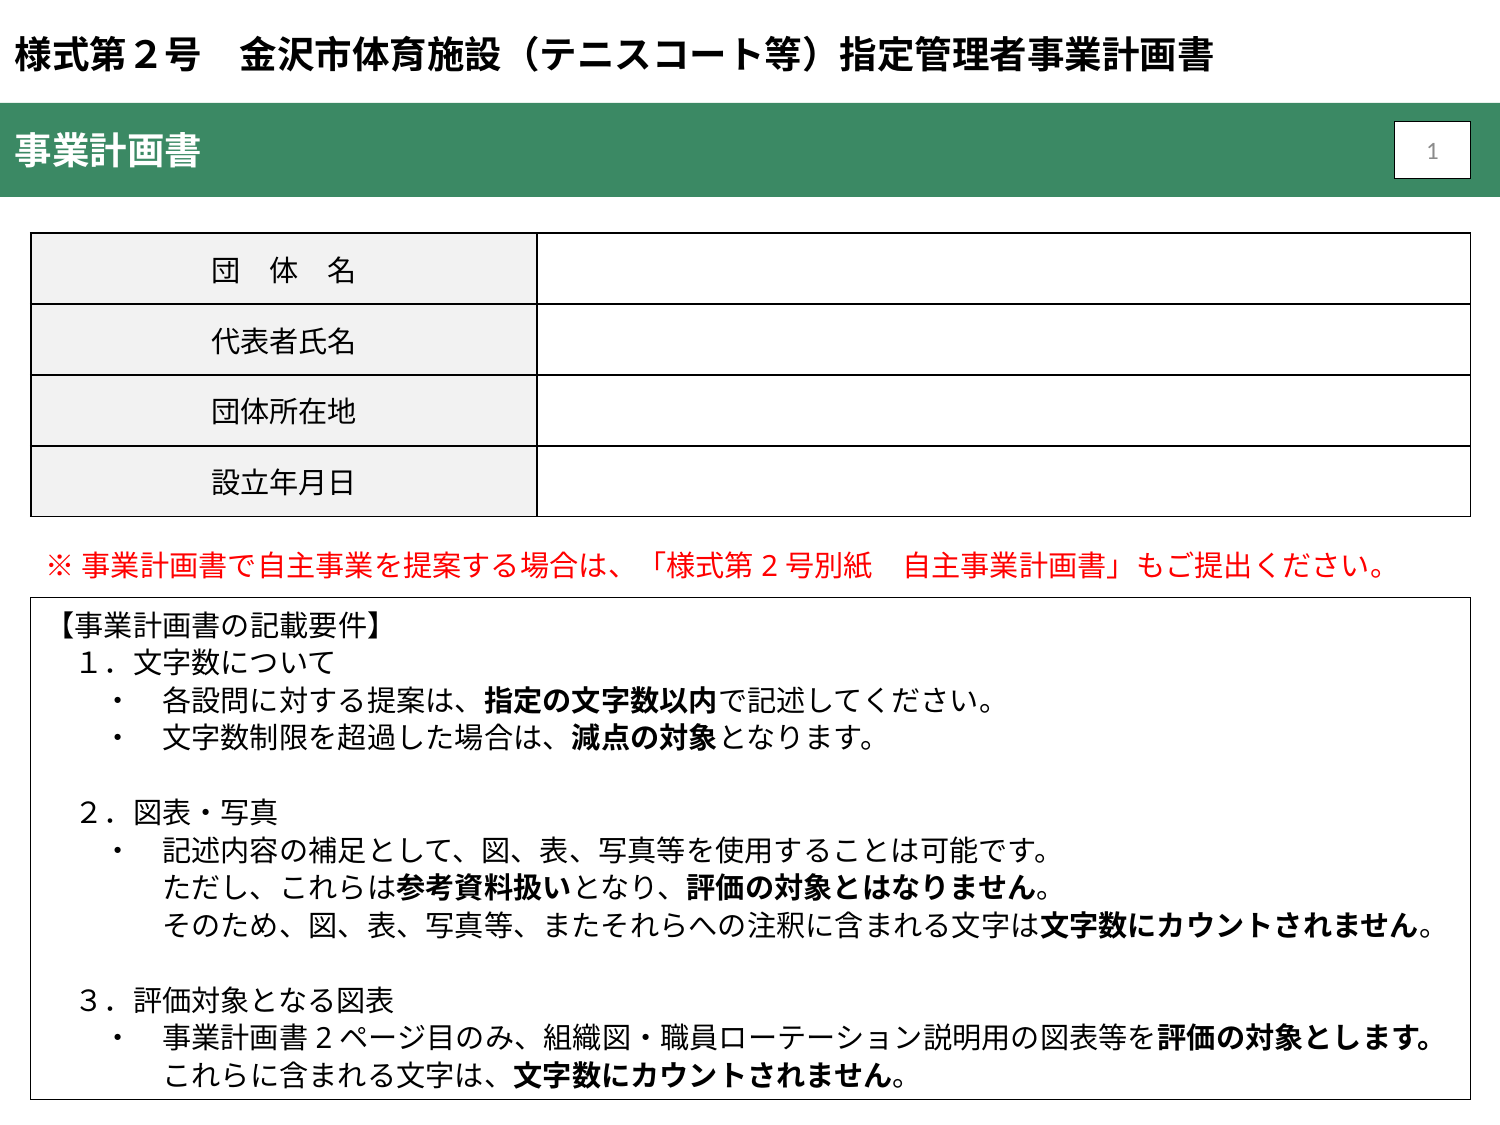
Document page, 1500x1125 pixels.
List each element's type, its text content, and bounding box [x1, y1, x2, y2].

text_box 【事業計画書の記載要件】 １．文字数について ・ 各設問に対する提案は、指定の文字数以内で記述してください。 ・ 文字数制限を超過した場合は、減点の対象となります。 ２．図表・写真 ・ 記述内容の補足として、図、表、写真等を使用することは可能です。 ただし、これらは参考資料扱いとなり、評価の対象とはなりません。 そのため、図、表、写真等、またそれらへの注釈に含まれる文字は文字数にカウントされません。 ３．評価対象となる図表 ・ 事業計画書2ページ目のみ、組織図・職員ローテーション説明用の図表等を評価の対象とします。 これらに含まれる文字は、文字数にカウントされません。 [30, 597, 1471, 1100]
table_cell [538, 305, 1470, 374]
table_header 団 体 名 [32, 234, 536, 303]
table_header [538, 234, 1470, 303]
table_cell 代表者氏名 [32, 305, 536, 374]
table_cell [538, 447, 1470, 516]
table_cell [538, 376, 1470, 445]
table_cell 設立年月日 [32, 447, 536, 516]
table_cell 団体所在地 [32, 376, 536, 445]
text_box ※事業計画書で自主事業を提案する場合は、「様式第2号別紙 自主事業計画書」もご提出ください。 [30, 537, 1412, 591]
text_box 様式第２号 金沢市体育施設（テニスコート等）指定管理者事業計画書 [0, 24, 1317, 84]
slide_number 1 [1394, 121, 1471, 179]
text_box 事業計画書 [0, 102, 1500, 197]
